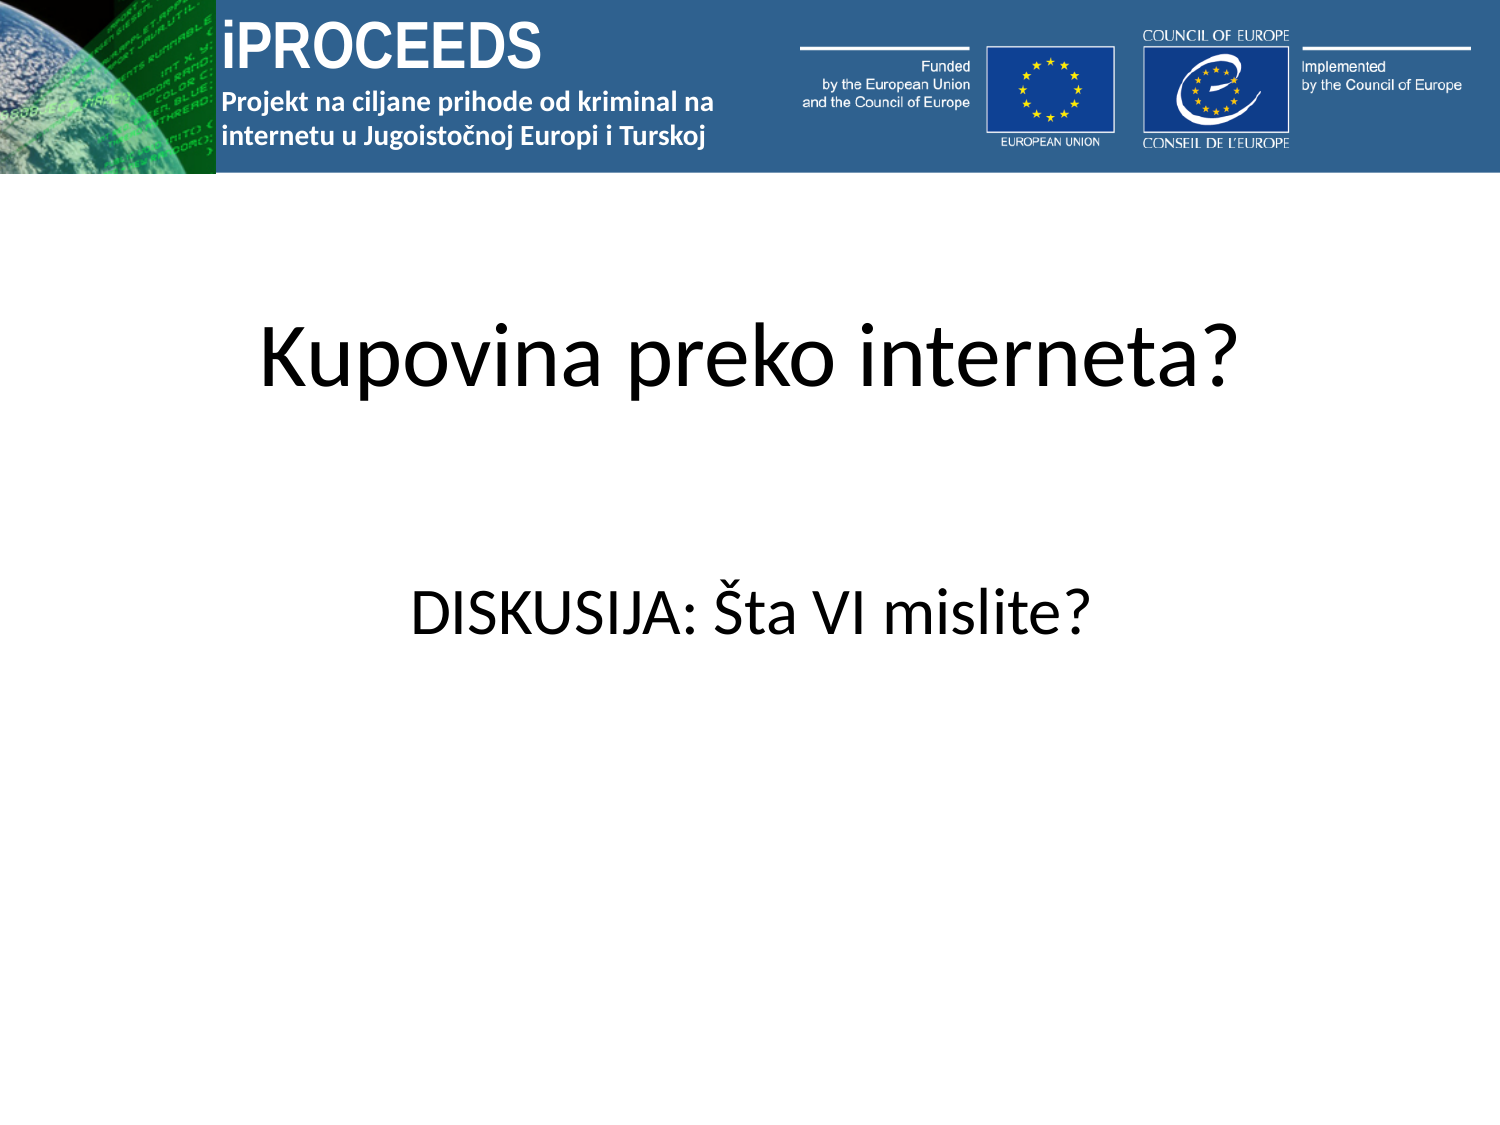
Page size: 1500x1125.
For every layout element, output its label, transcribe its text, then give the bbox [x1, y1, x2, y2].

picture [0, 0, 216, 174]
list DISKUSIJA: Šta VI mislite? [76, 373, 1428, 1017]
title Kupovina preko interneta? [76, 255, 1428, 373]
picture [800, 30, 1471, 148]
